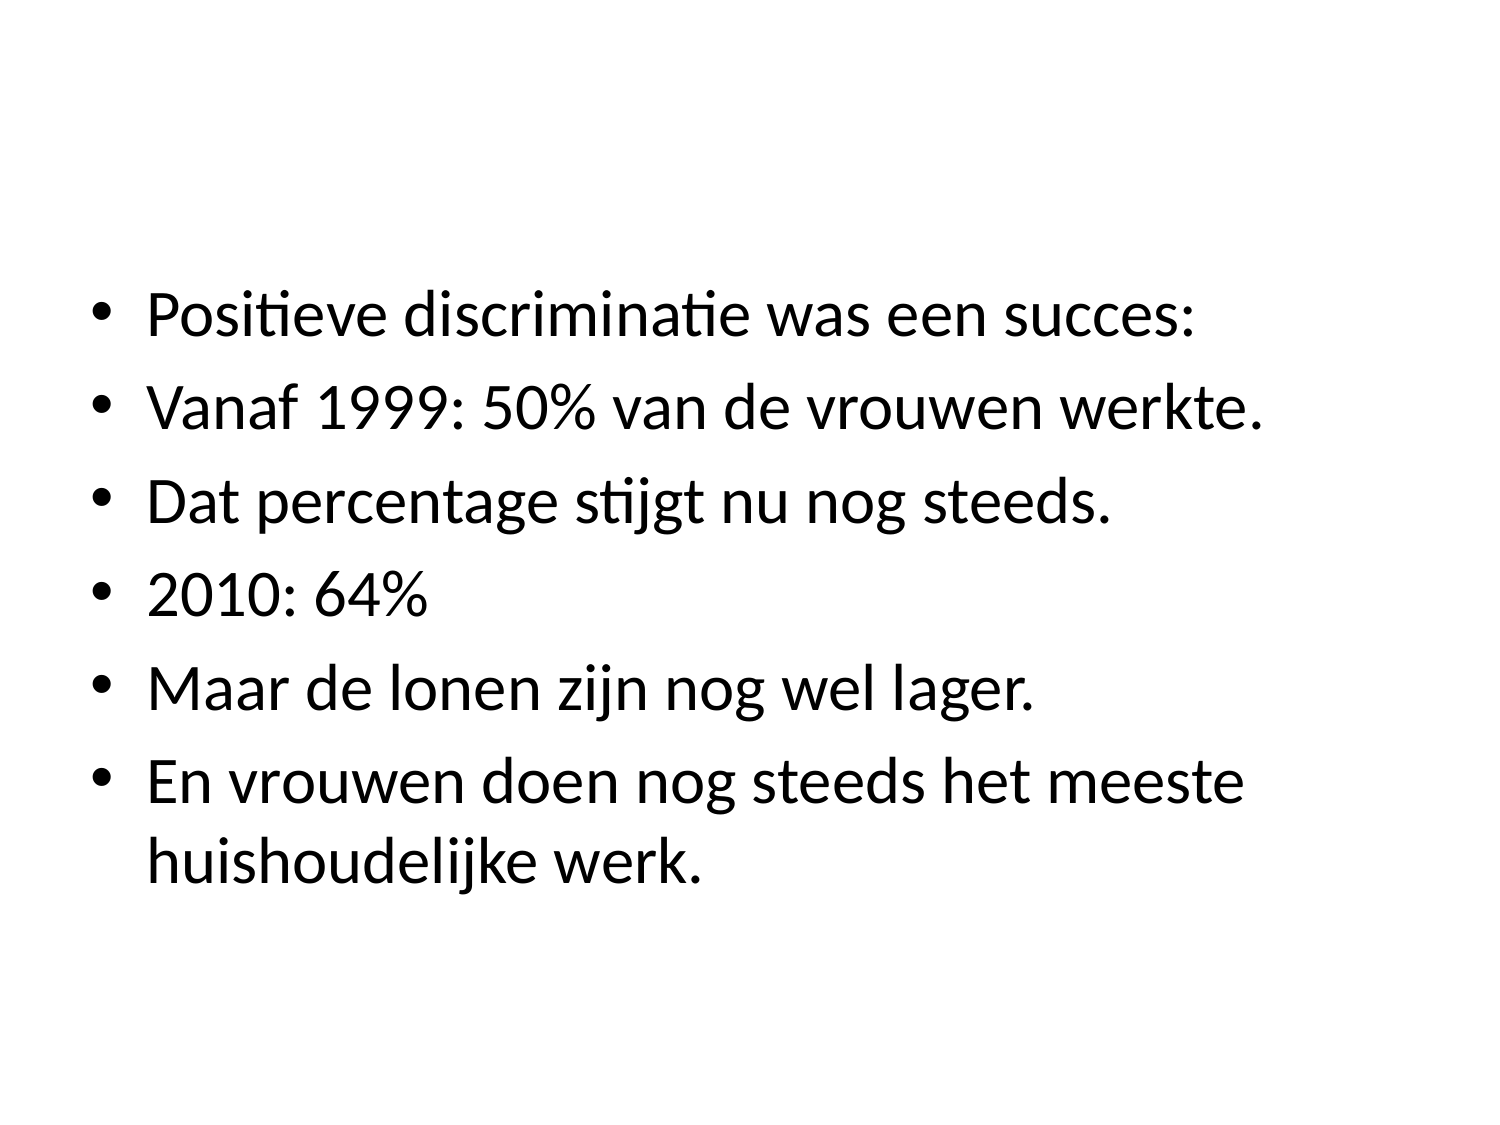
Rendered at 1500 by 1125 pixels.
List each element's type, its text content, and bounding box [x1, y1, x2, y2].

list Positieve discriminatie was een succes: Vanaf 1999: 50% van de vrouwen werkte. Dat percentage stijgt nu nog steeds. 2010: 64% Maar de lonen zijn nog wel lager. En vrouwen doen nog steeds het meeste huishoudelijke werk. [75, 262, 1425, 1005]
